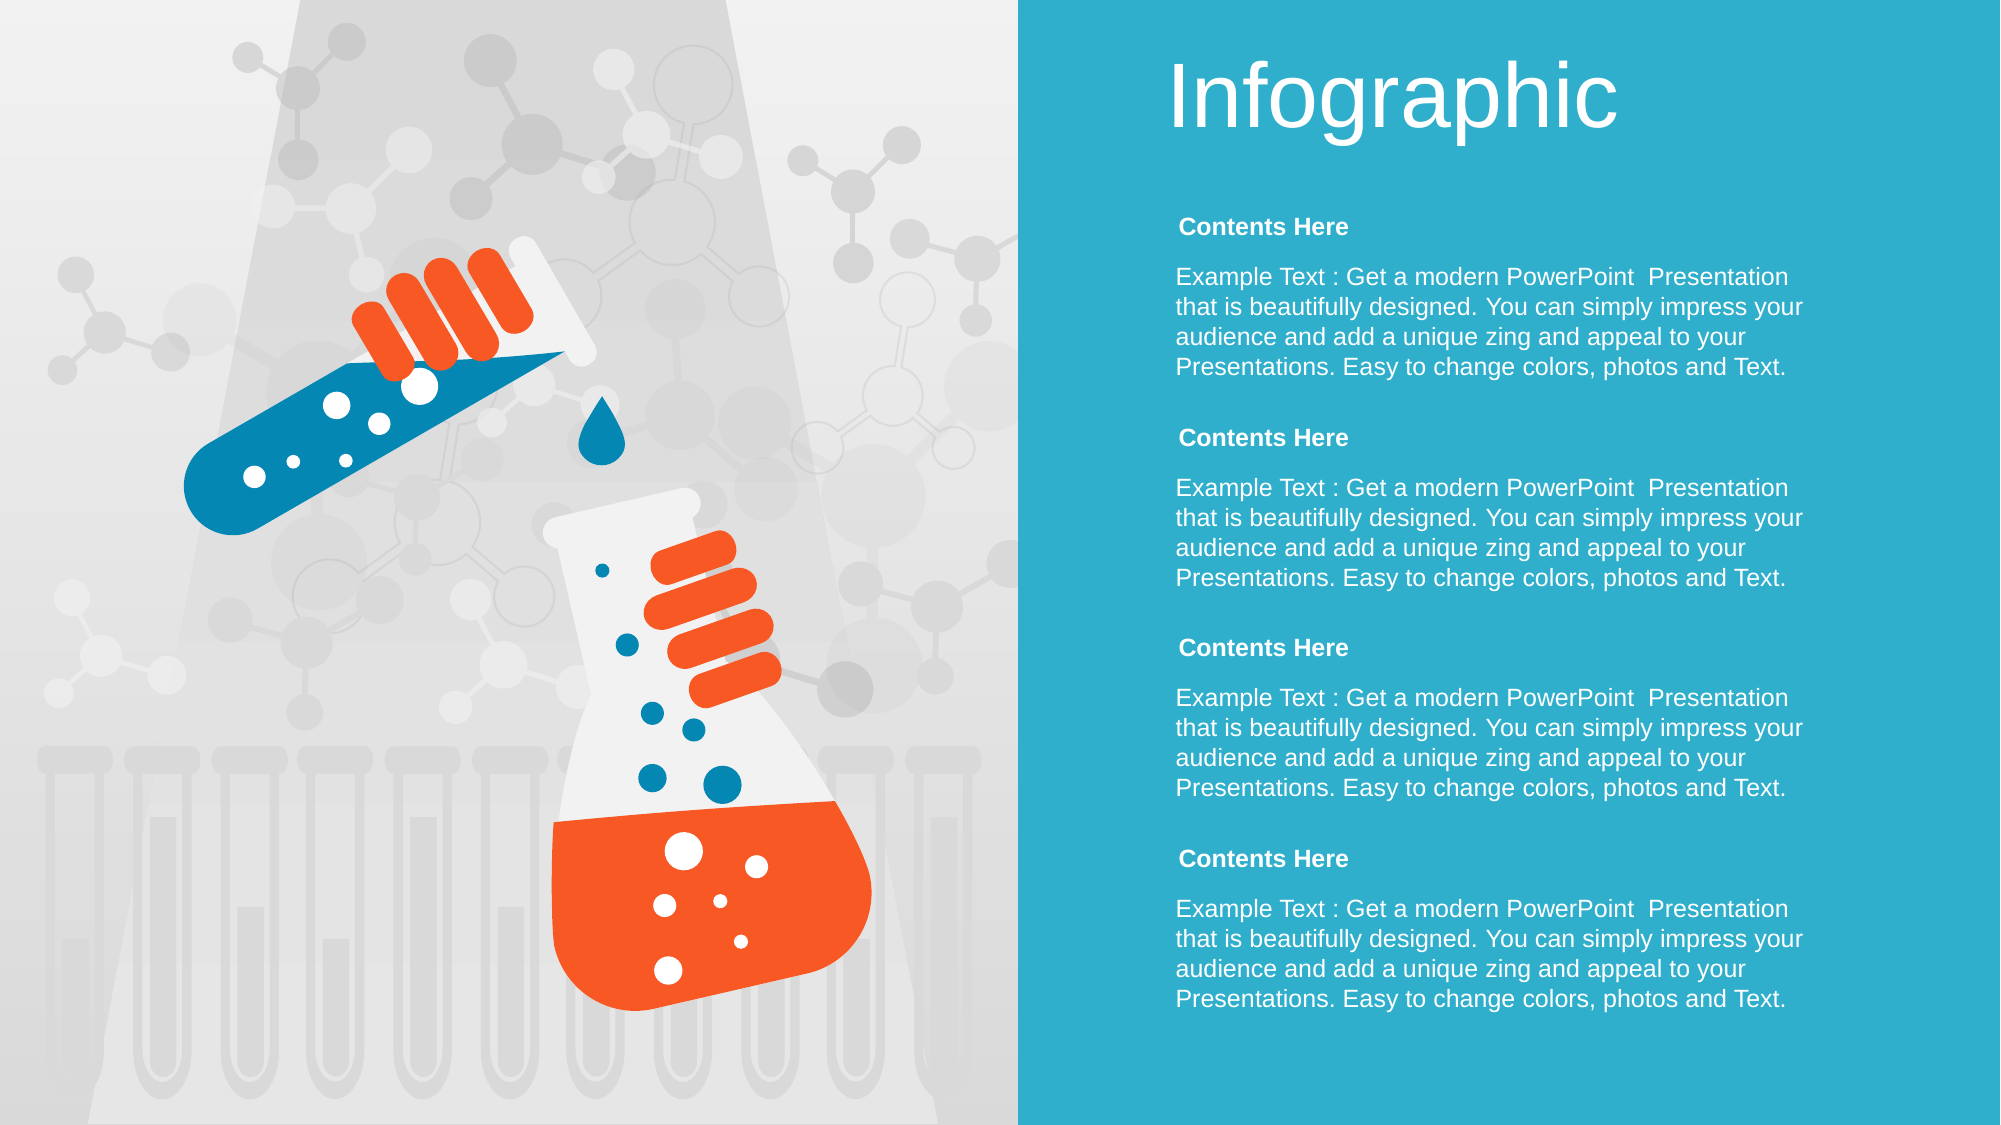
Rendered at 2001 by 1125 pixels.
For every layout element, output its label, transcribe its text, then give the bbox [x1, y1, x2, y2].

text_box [163, 228, 570, 489]
text_box [577, 394, 626, 467]
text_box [1163, 203, 1854, 390]
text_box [1163, 624, 1854, 811]
text_box Infographic [1151, 46, 2000, 163]
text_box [1163, 834, 1854, 1022]
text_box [1163, 413, 1854, 601]
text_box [532, 502, 870, 996]
